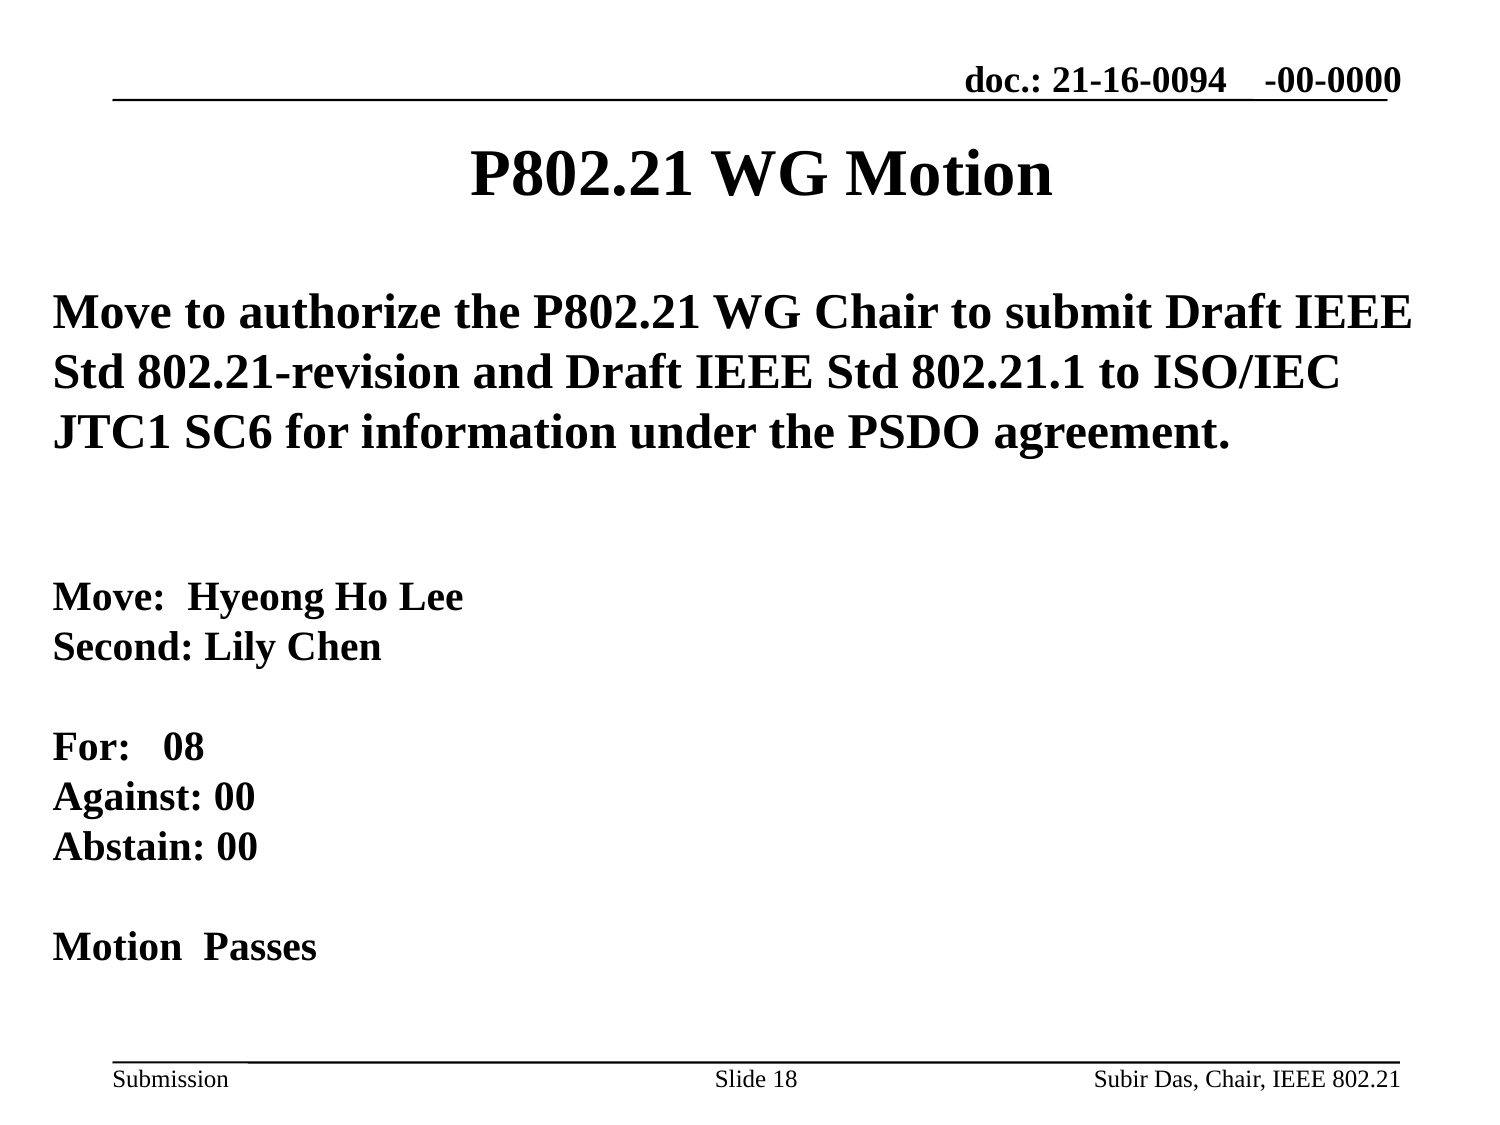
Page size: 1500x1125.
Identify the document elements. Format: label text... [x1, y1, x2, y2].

title P802.21 WG Motion [124, 112, 1401, 226]
text_box Slide 18 [675, 1062, 838, 1093]
footer Subir Das, Chair, IEEE 802.21 [1089, 1061, 1402, 1093]
text_box Move to authorize the P802.21 WG Chair to submit Draft IEEE Std 802.21-revision and Draft IEEE Std 802.21.1 to ISO/IEC JTC1 SC6 for information under the PSDO agreement. Move: Hyeong Ho Lee Second: Lily Chen For: 08 Against: 00 Abstain: 00 Motion Passes [37, 271, 1463, 977]
